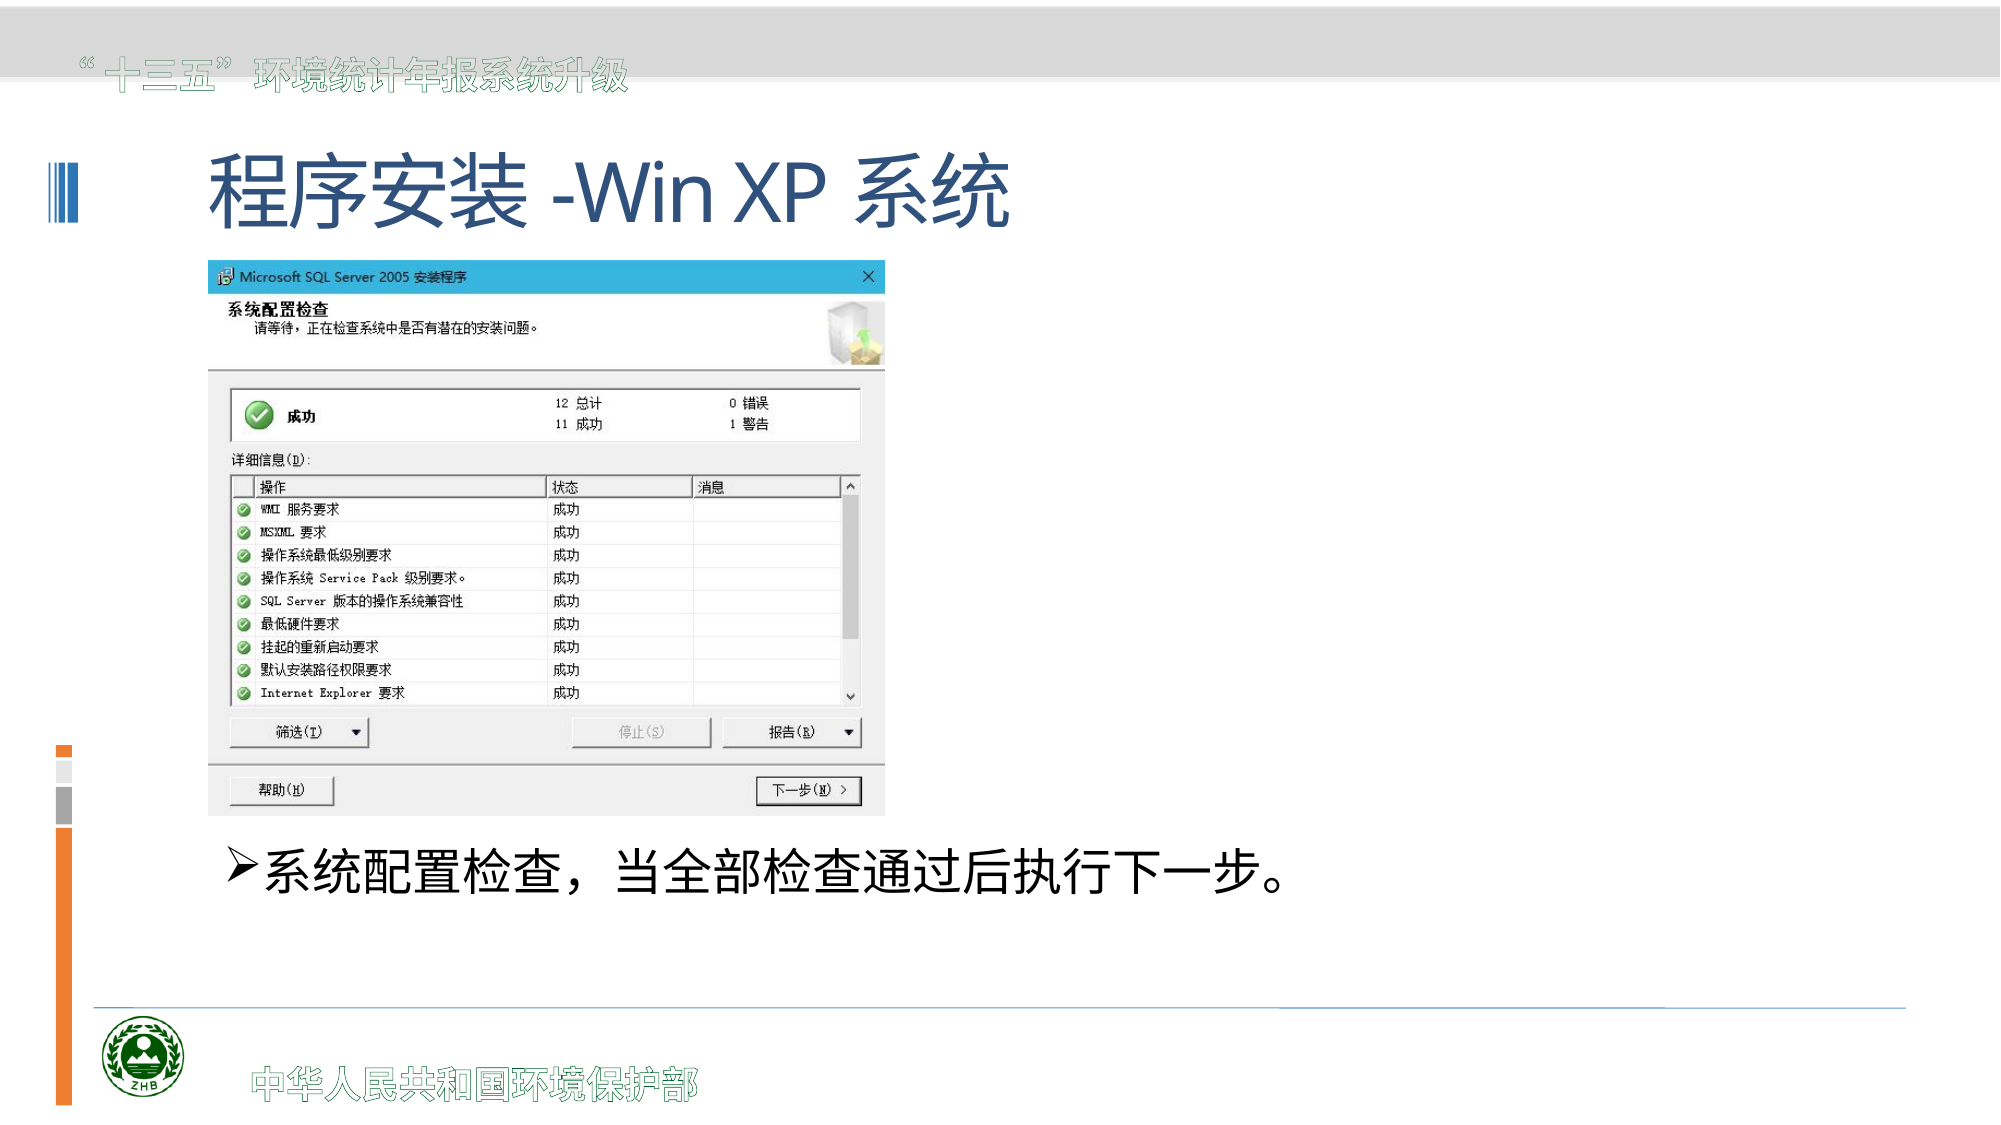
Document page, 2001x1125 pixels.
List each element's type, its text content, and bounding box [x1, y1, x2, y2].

picture [93, 1007, 188, 1106]
text_box 程序安装-Win XP系统 [192, 131, 1080, 261]
text_box 系统配置检查，当全部检查通过后执行下一步。 [208, 833, 1394, 909]
picture [208, 260, 885, 816]
